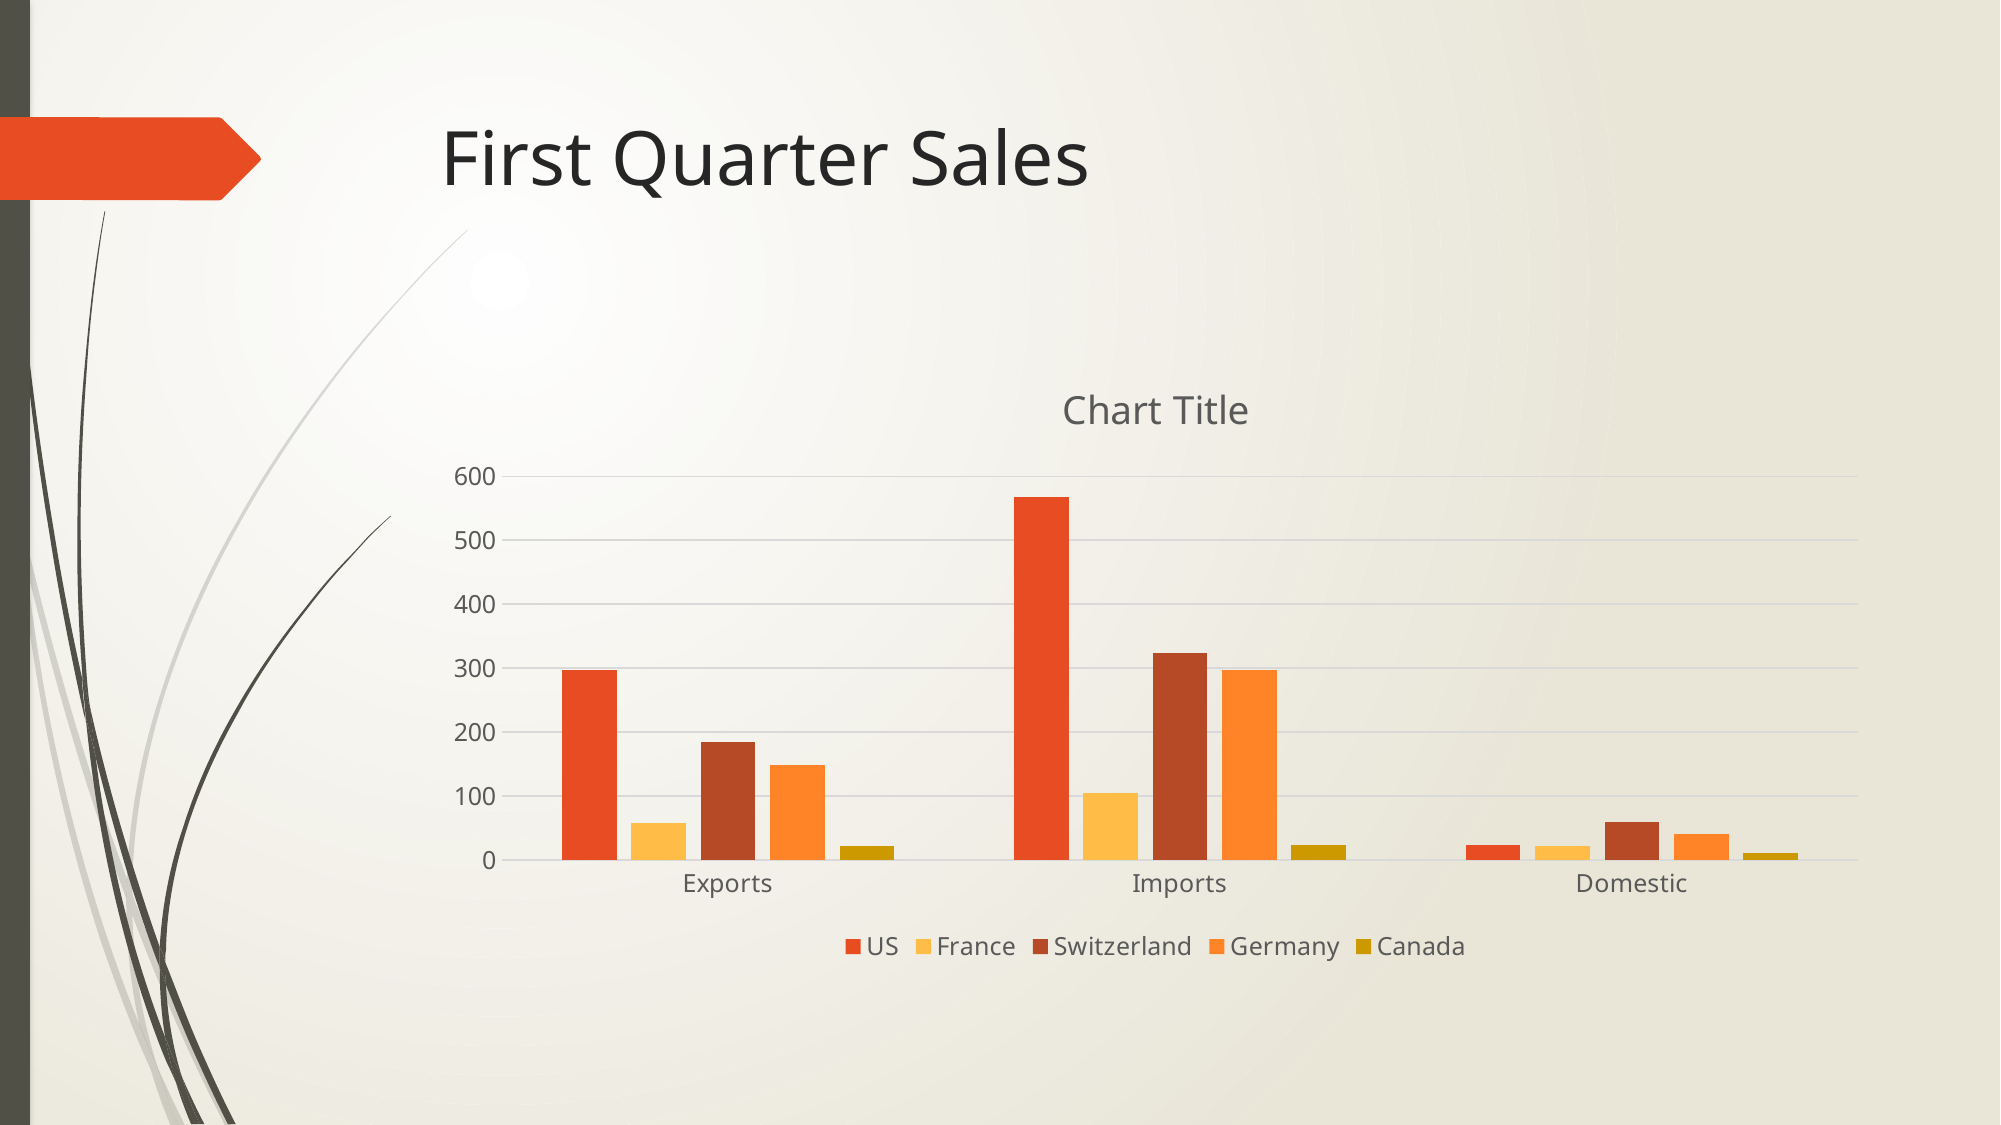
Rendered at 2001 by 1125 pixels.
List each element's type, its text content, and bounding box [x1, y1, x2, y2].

title First Quarter Sales [425, 102, 1888, 313]
chart [424, 349, 1888, 971]
